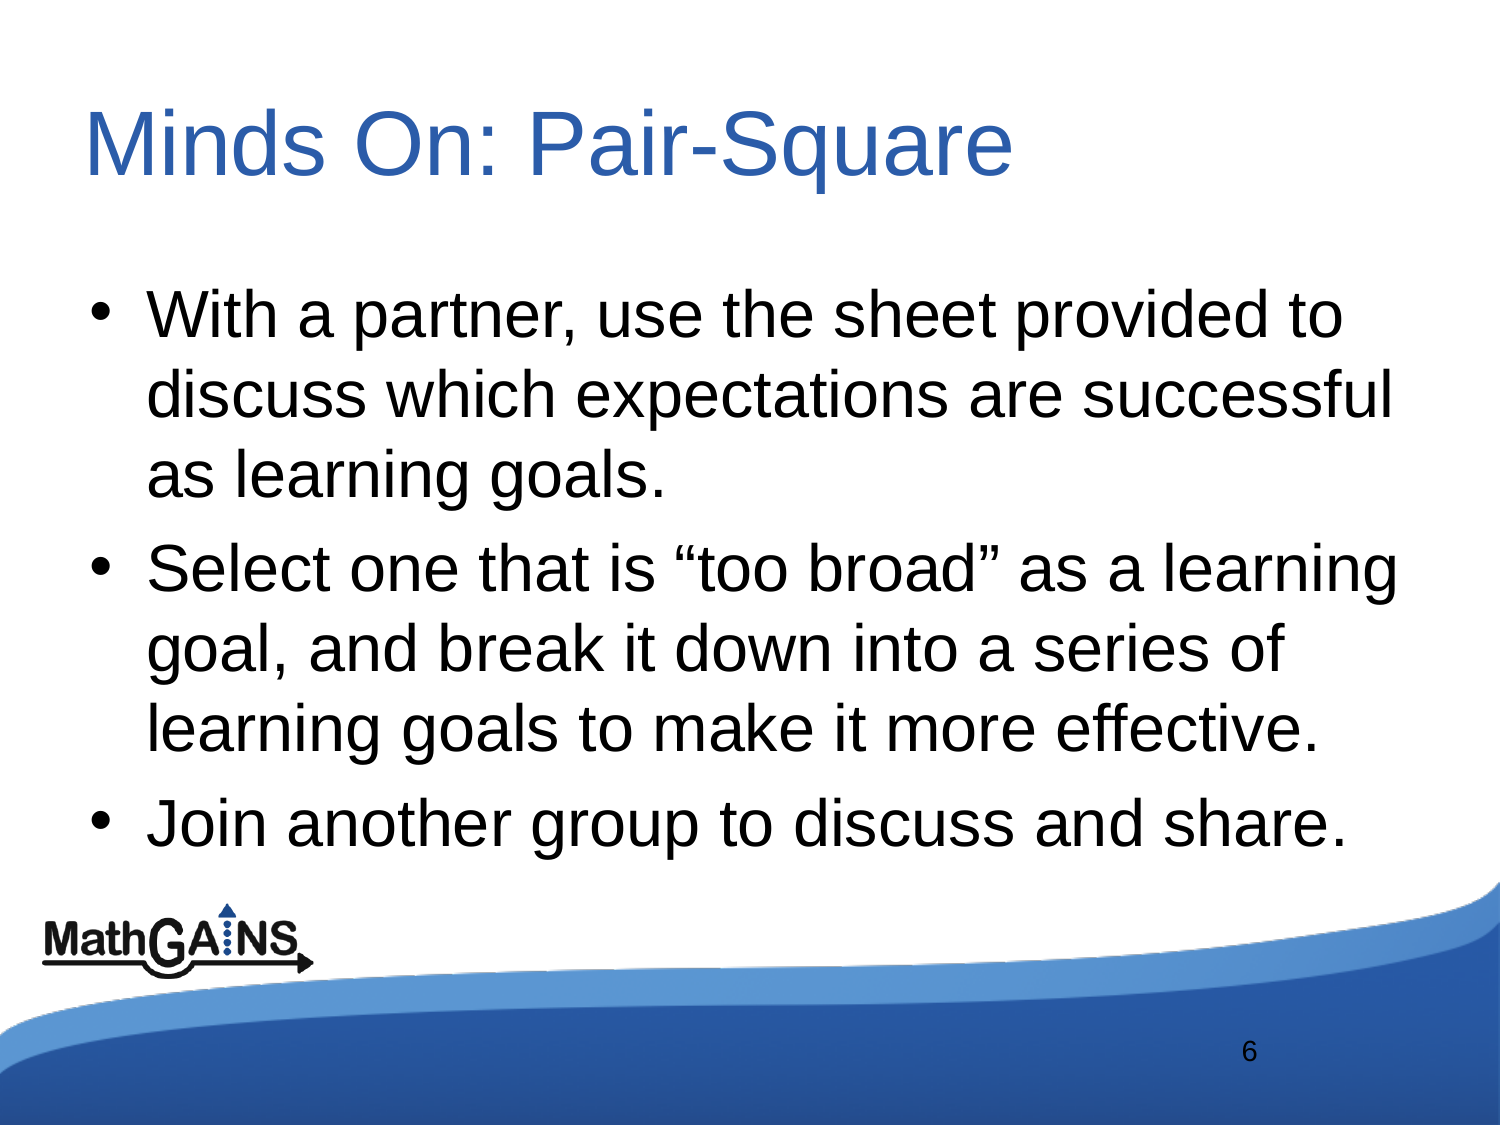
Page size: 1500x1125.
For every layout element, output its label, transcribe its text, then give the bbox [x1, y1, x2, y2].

title Minds On: Pair-Square [74, 14, 1426, 261]
list With a partner, use the sheet provided to discuss which expectations are successful as learning goals. Select one that is “too broad” as a learning goal, and break it down into a series of learning goals to make it more effective. Join another group to discuss and share. [74, 261, 1426, 863]
picture [0, 878, 1500, 1125]
slide_number 6 [1223, 1023, 1277, 1075]
